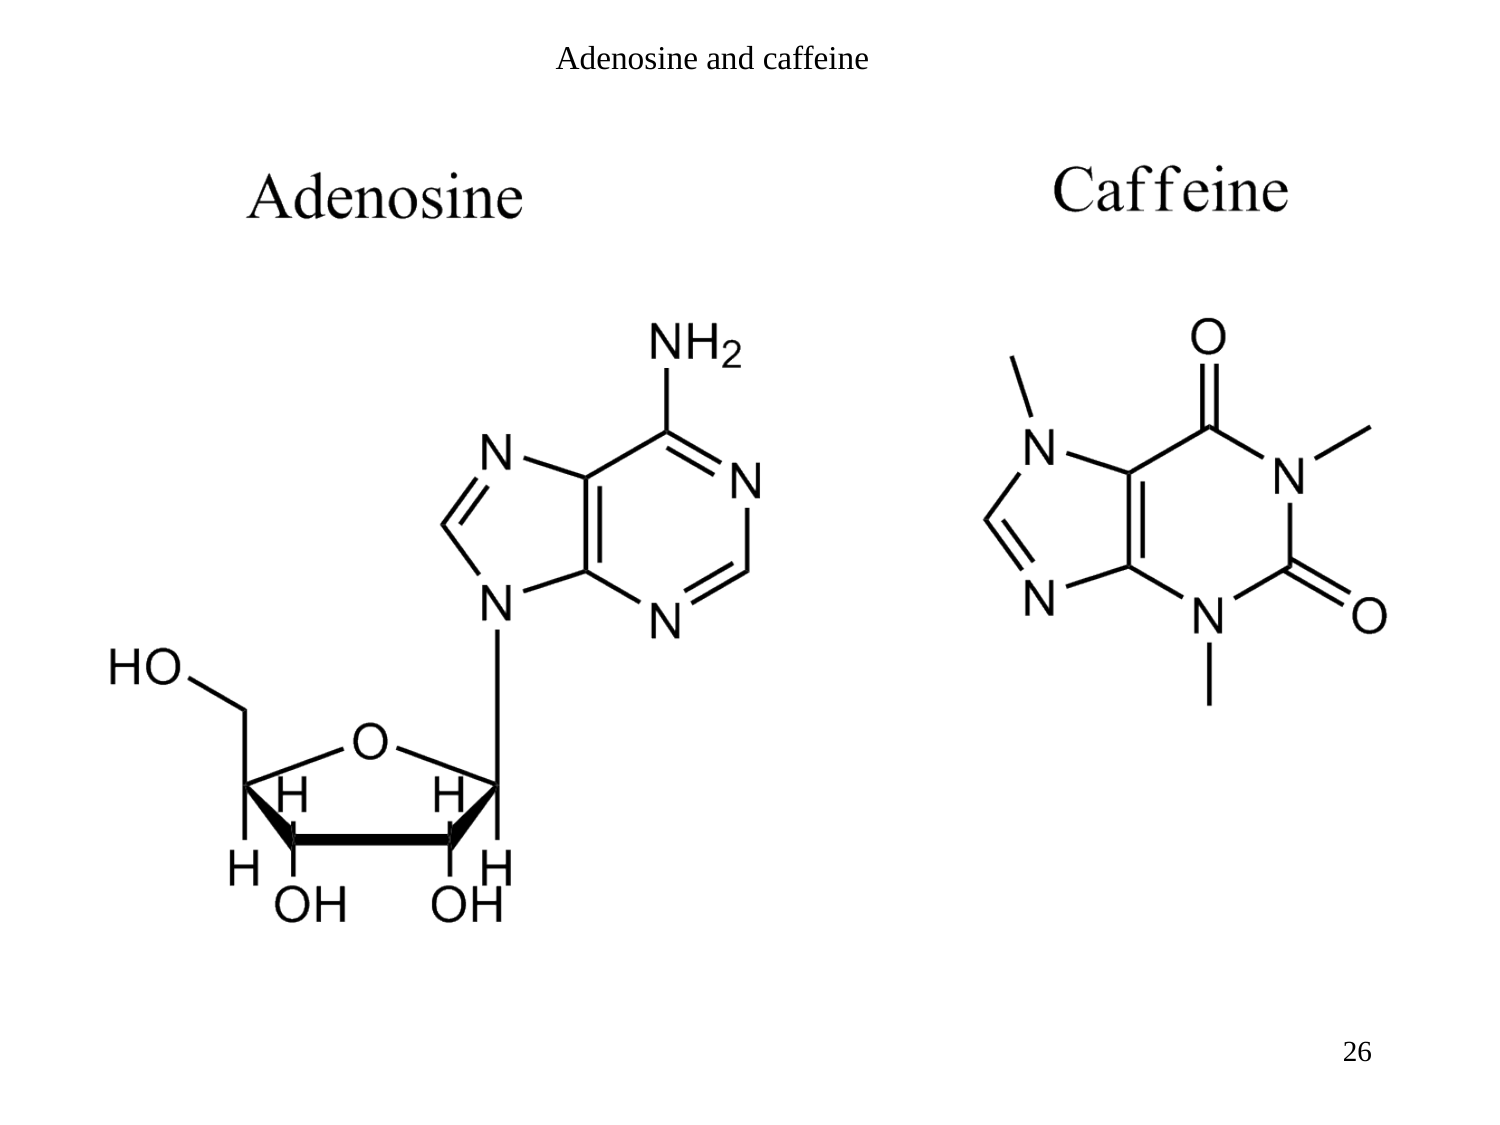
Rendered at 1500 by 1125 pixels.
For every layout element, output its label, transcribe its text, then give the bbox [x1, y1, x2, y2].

picture [99, 149, 1401, 932]
slide_number 26 [1074, 1024, 1388, 1101]
title Adenosine and caffeine [462, 24, 963, 88]
